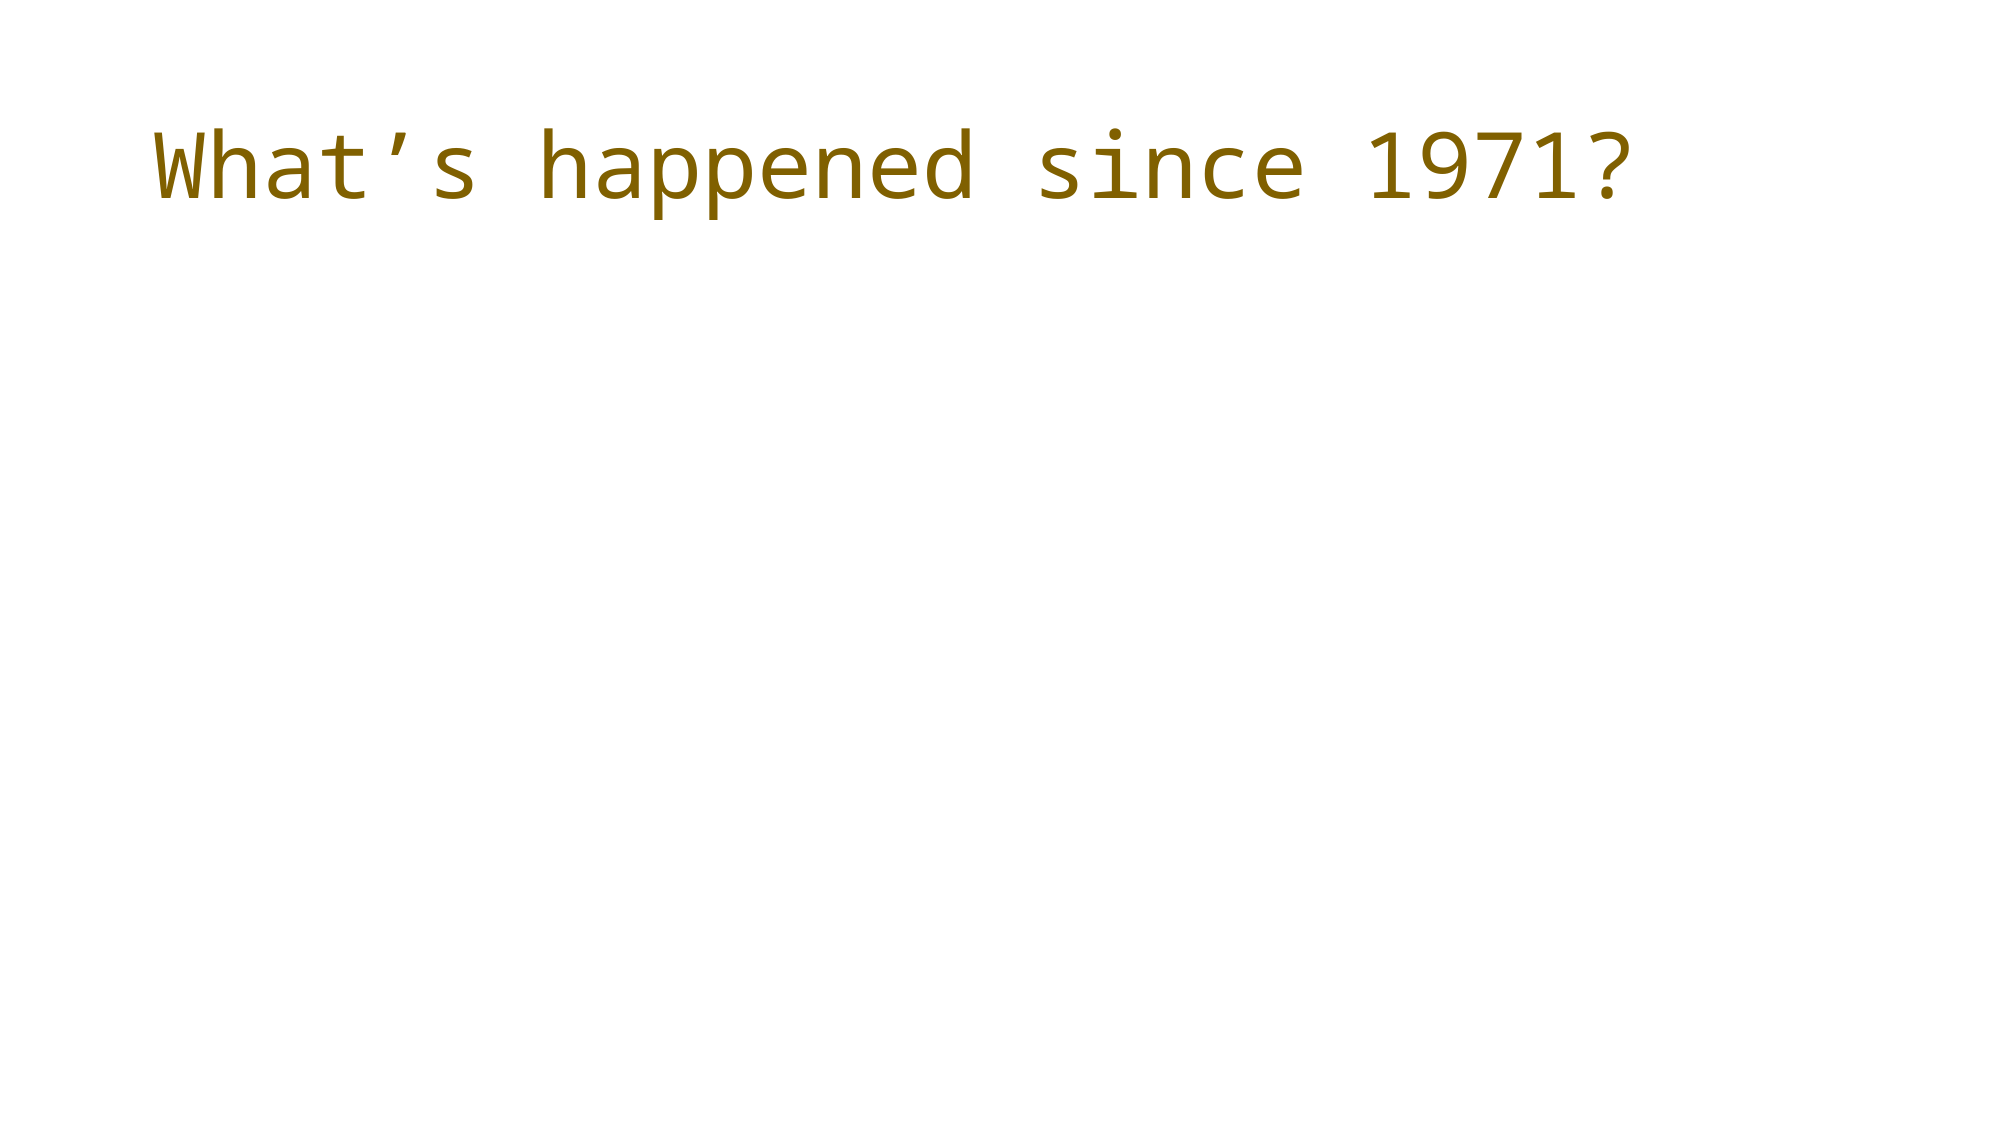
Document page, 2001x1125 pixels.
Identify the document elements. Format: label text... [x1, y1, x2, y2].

title What’s happened since 1971? [137, 59, 1863, 278]
